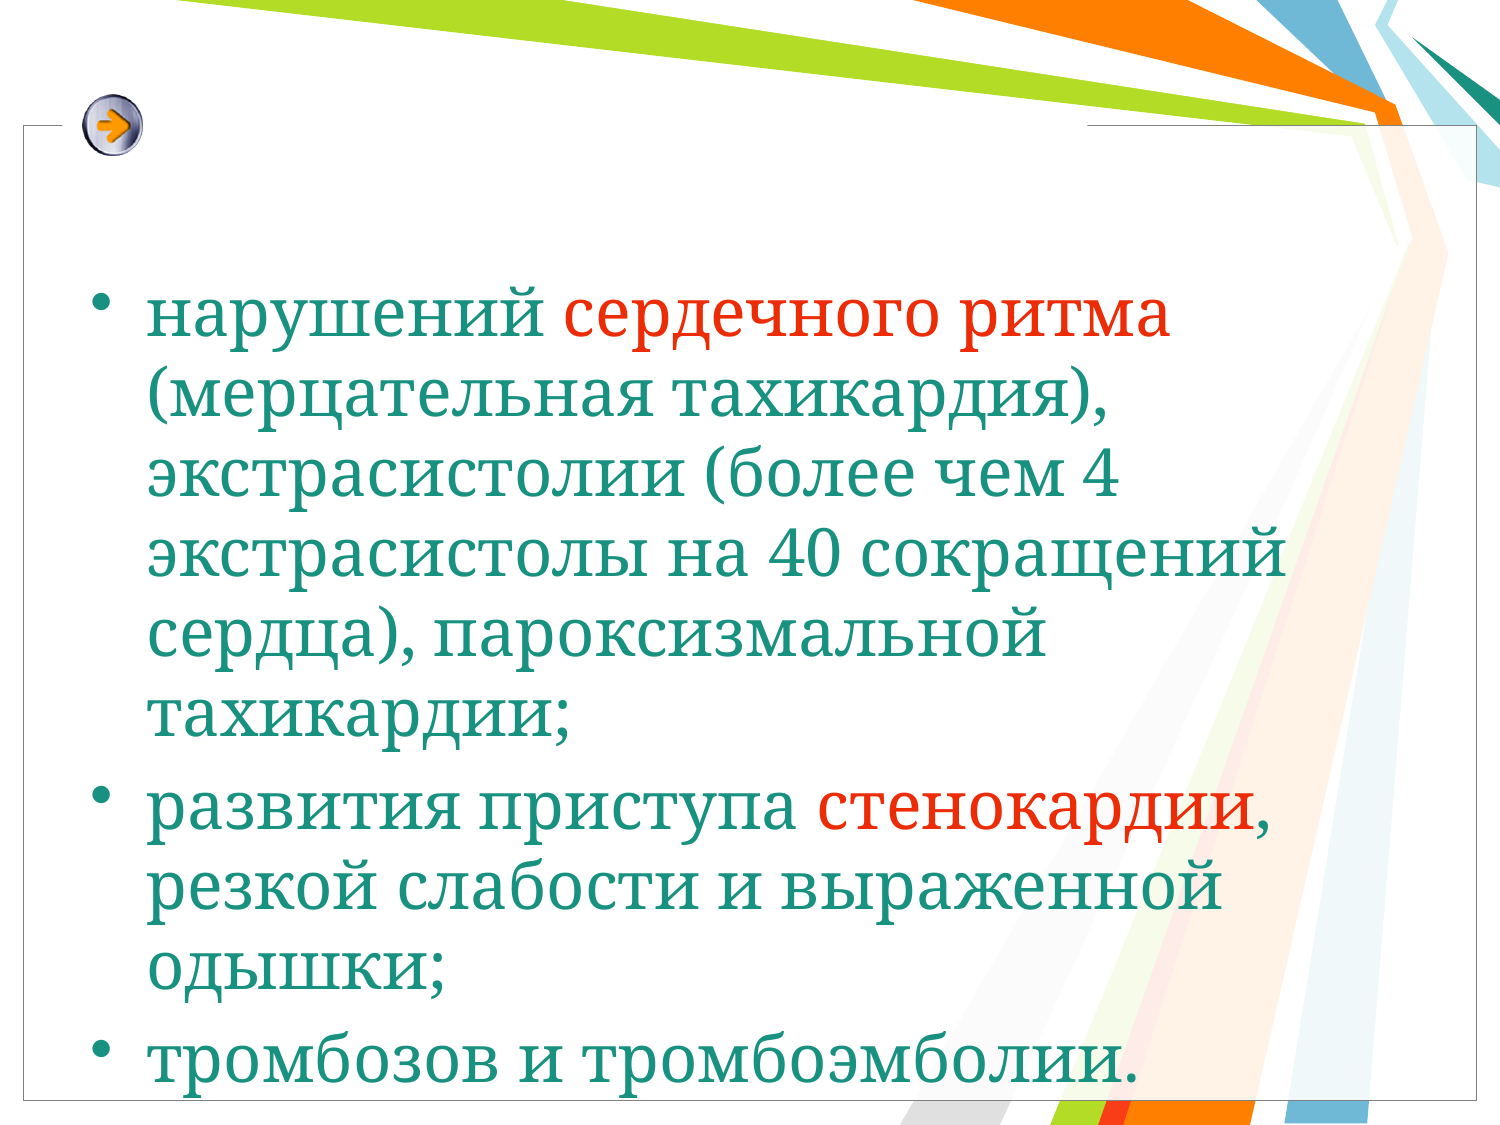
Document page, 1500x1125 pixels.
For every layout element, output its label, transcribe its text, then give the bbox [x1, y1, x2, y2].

picture [82, 94, 143, 156]
list нарушений сердечного ритма (мерцательная тахикардия), экстрасистолии (более чем 4 экстрасистолы на 40 сокращений сердца), пароксизмальной тахикардии; развития приступа стенокардии, резкой слабости и выраженной одышки; тромбозов и тромбоэмболии. [75, 262, 1425, 1005]
